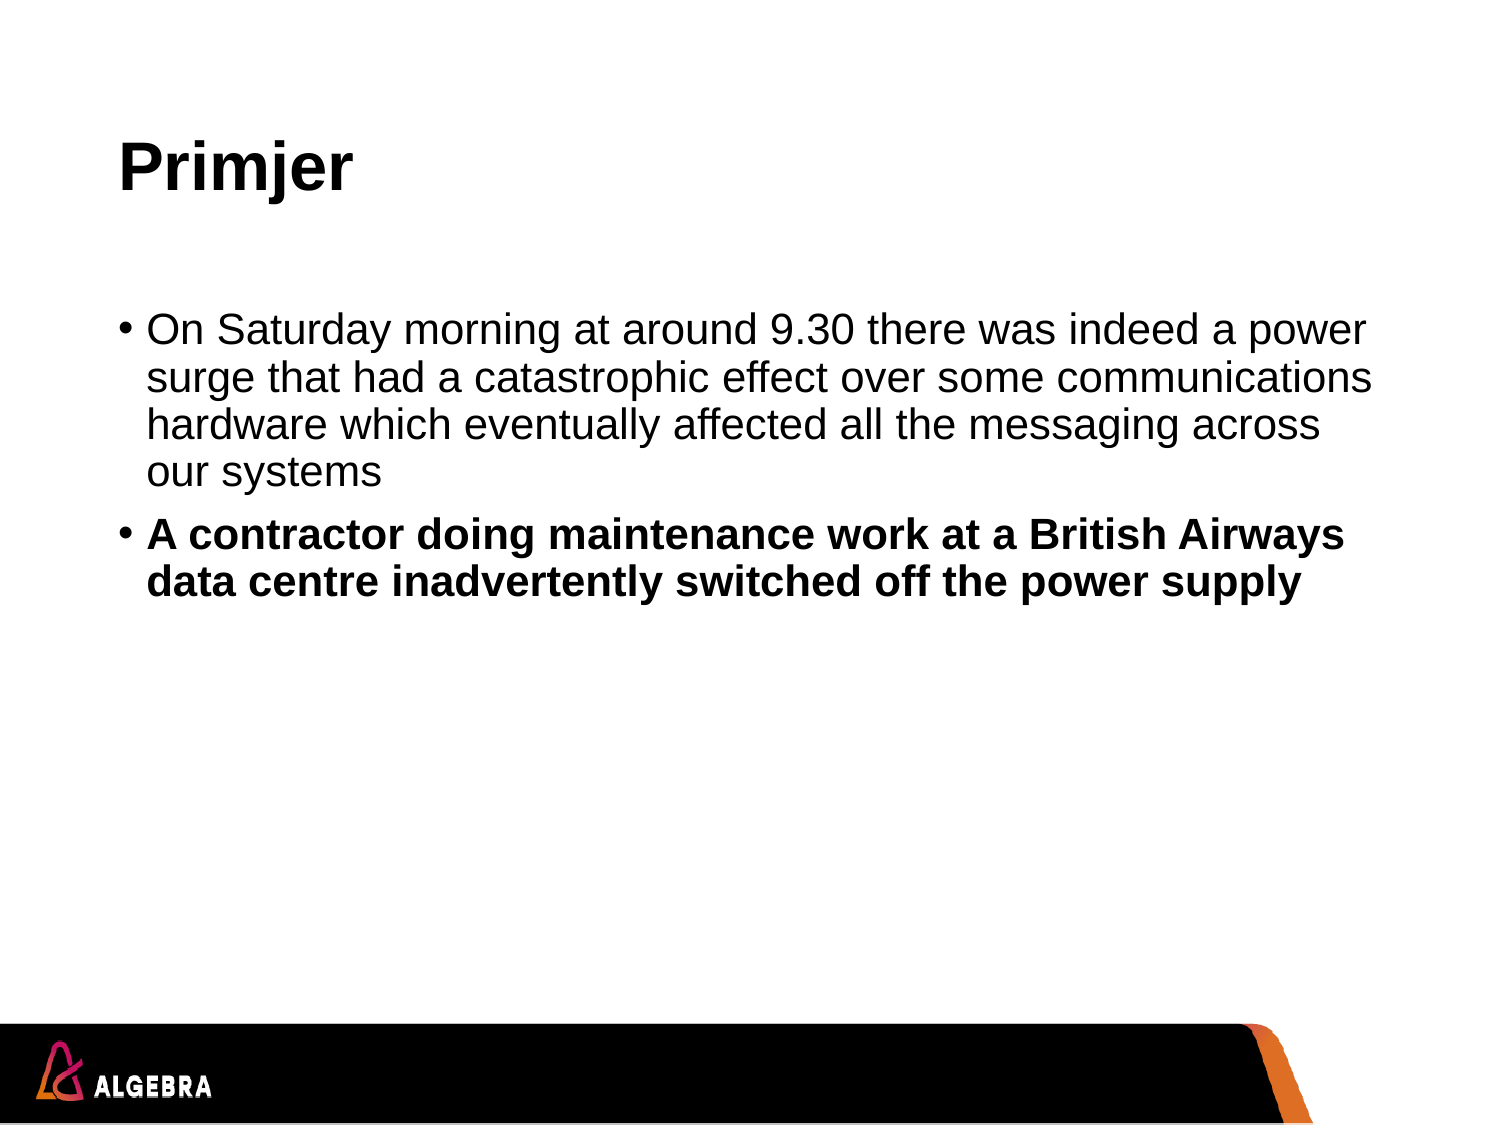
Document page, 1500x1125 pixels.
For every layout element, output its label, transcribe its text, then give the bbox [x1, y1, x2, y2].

list On Saturday morning at around 9.30 there was indeed a power surge that had a catastrophic effect over some communications hardware which eventually affected all the messaging across our systems A contractor doing maintenance work at a British Airways data centre inadvertently switched off the power supply [103, 299, 1397, 1014]
title Primjer [103, 59, 1397, 278]
picture [0, 1023, 1468, 1125]
